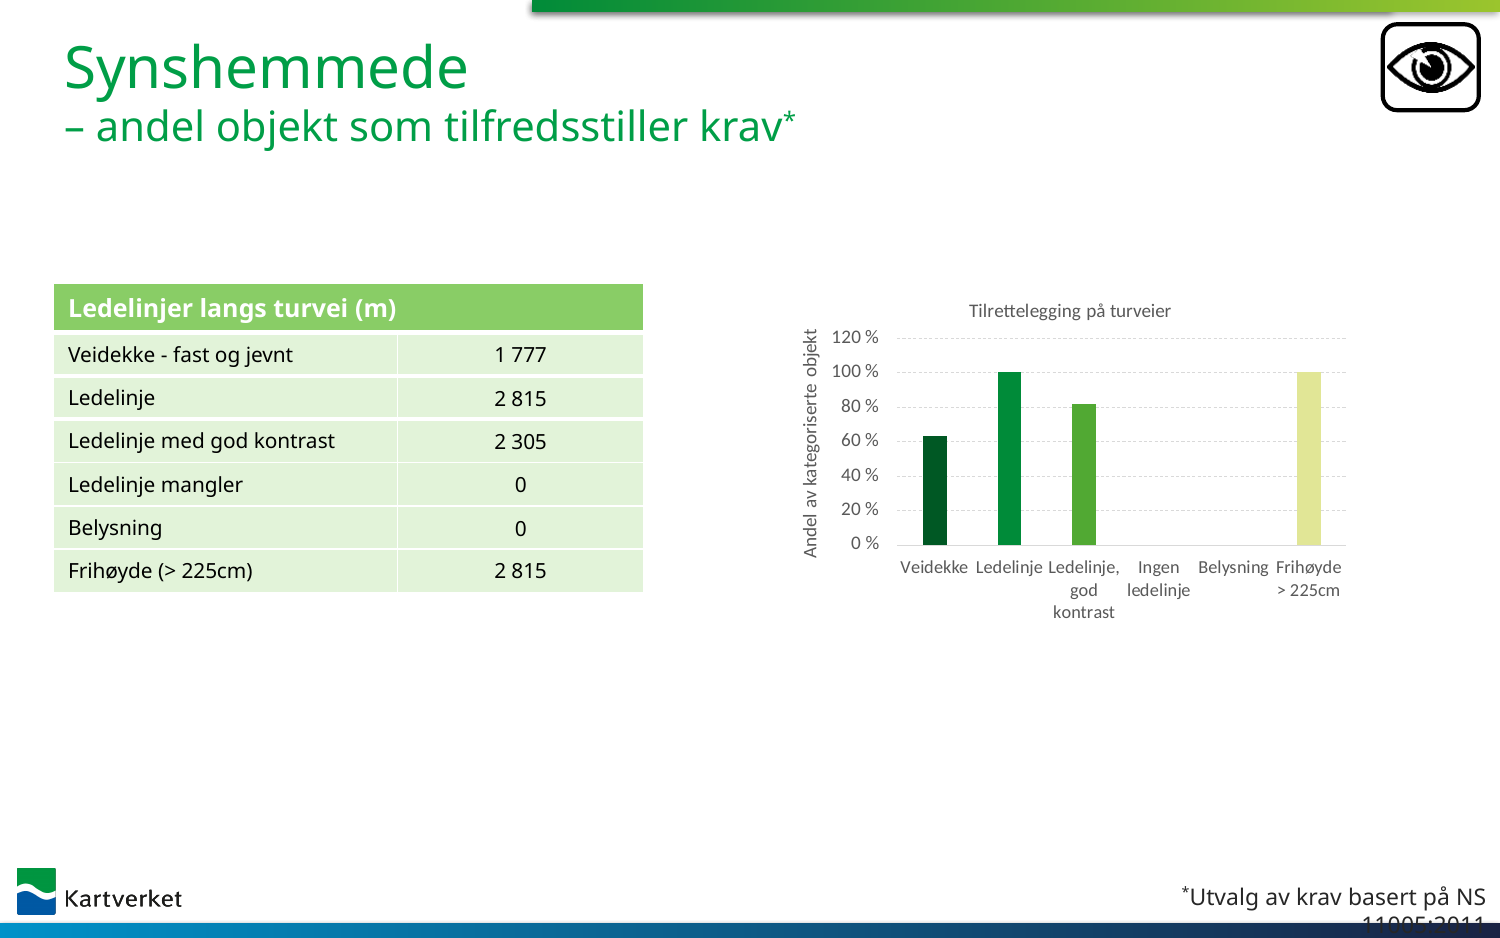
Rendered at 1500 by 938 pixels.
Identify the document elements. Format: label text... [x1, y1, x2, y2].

picture [791, 291, 1349, 630]
text_box Synshemmede – andel objekt som tilfredsstiller krav* [49, 24, 1431, 158]
table_cell Ledelinje med god kontrast [54, 421, 397, 462]
table_cell 2 815 [398, 378, 643, 417]
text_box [1382, 24, 1480, 111]
text_box *Utvalg av krav basert på NS 11005:2011 [1068, 873, 1500, 938]
table_cell Ledelinje mangler [54, 463, 397, 505]
table_cell 2 305 [398, 421, 643, 462]
table_cell Belysning [54, 507, 397, 548]
table_cell 0 [398, 507, 643, 548]
table_cell Ledelinje [54, 378, 397, 417]
table_cell 1 777 [398, 335, 643, 374]
table_header Ledelinjer langs turvei (m) [54, 284, 643, 330]
table_cell 0 [398, 463, 643, 505]
table_cell Frihøyde (> 225cm) [54, 550, 397, 592]
table_cell 2 815 [398, 550, 643, 592]
table_cell Veidekke - fast og jevnt [54, 335, 397, 374]
